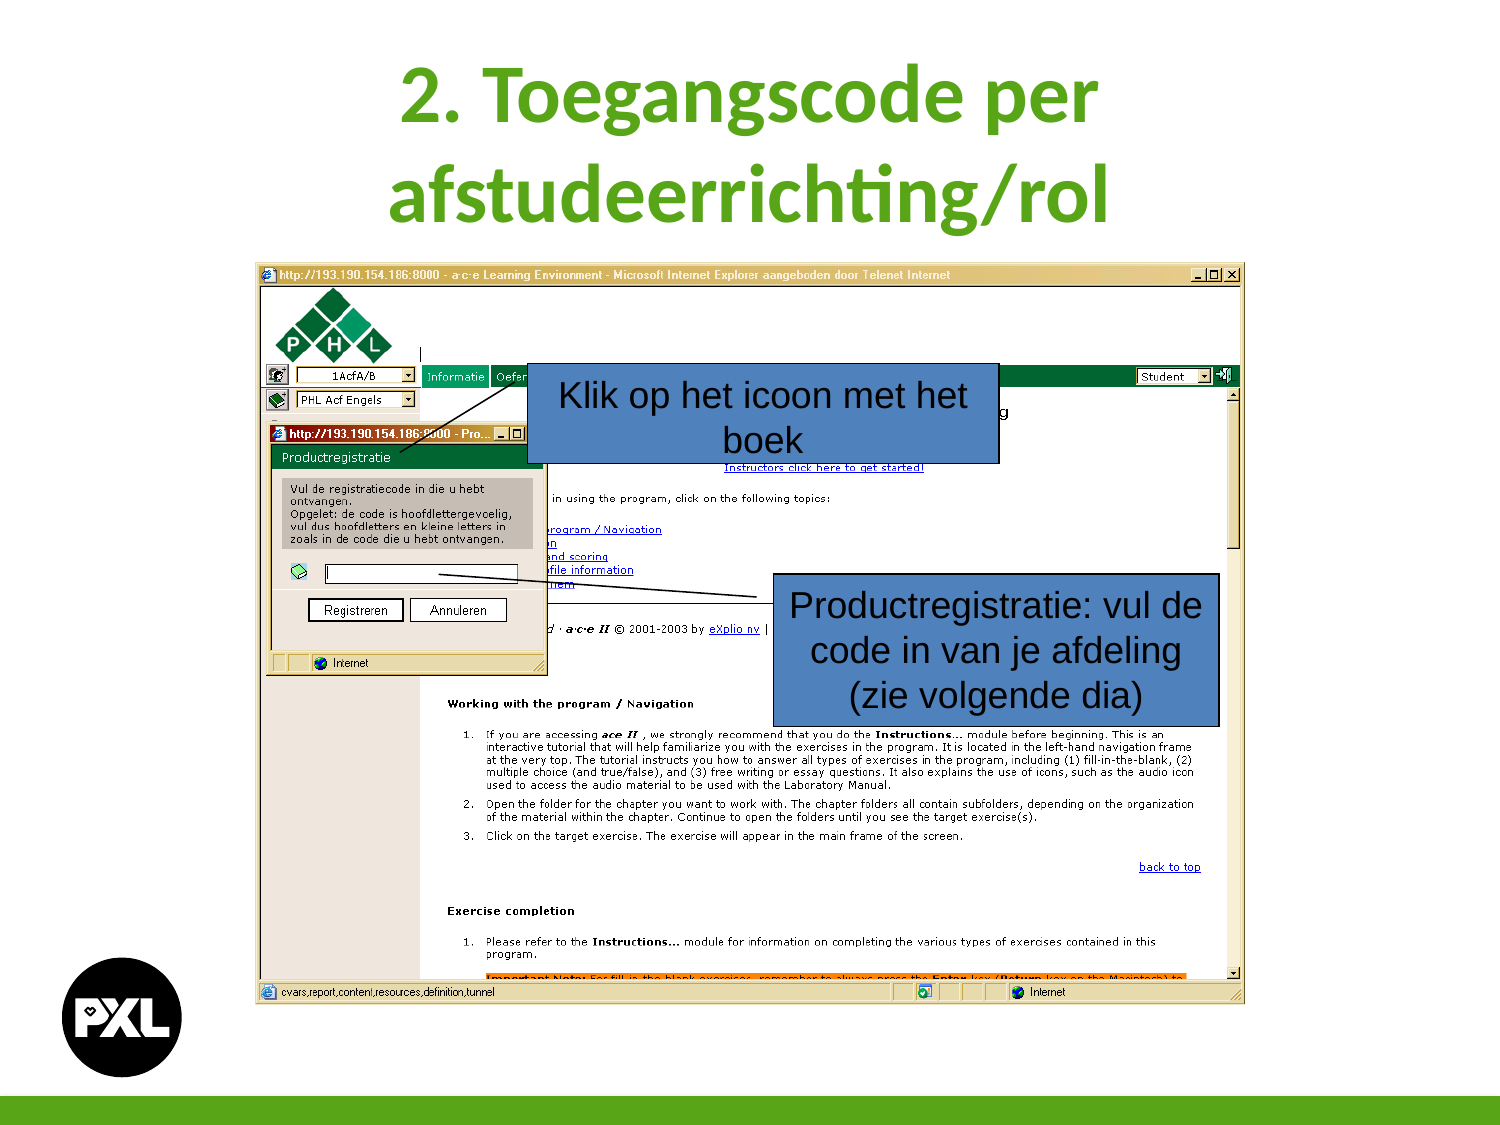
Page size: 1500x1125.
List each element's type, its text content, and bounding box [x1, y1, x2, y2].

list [254, 262, 1246, 1006]
title 2. Toegangscode per afstudeerrichting/rol [75, 45, 1425, 233]
